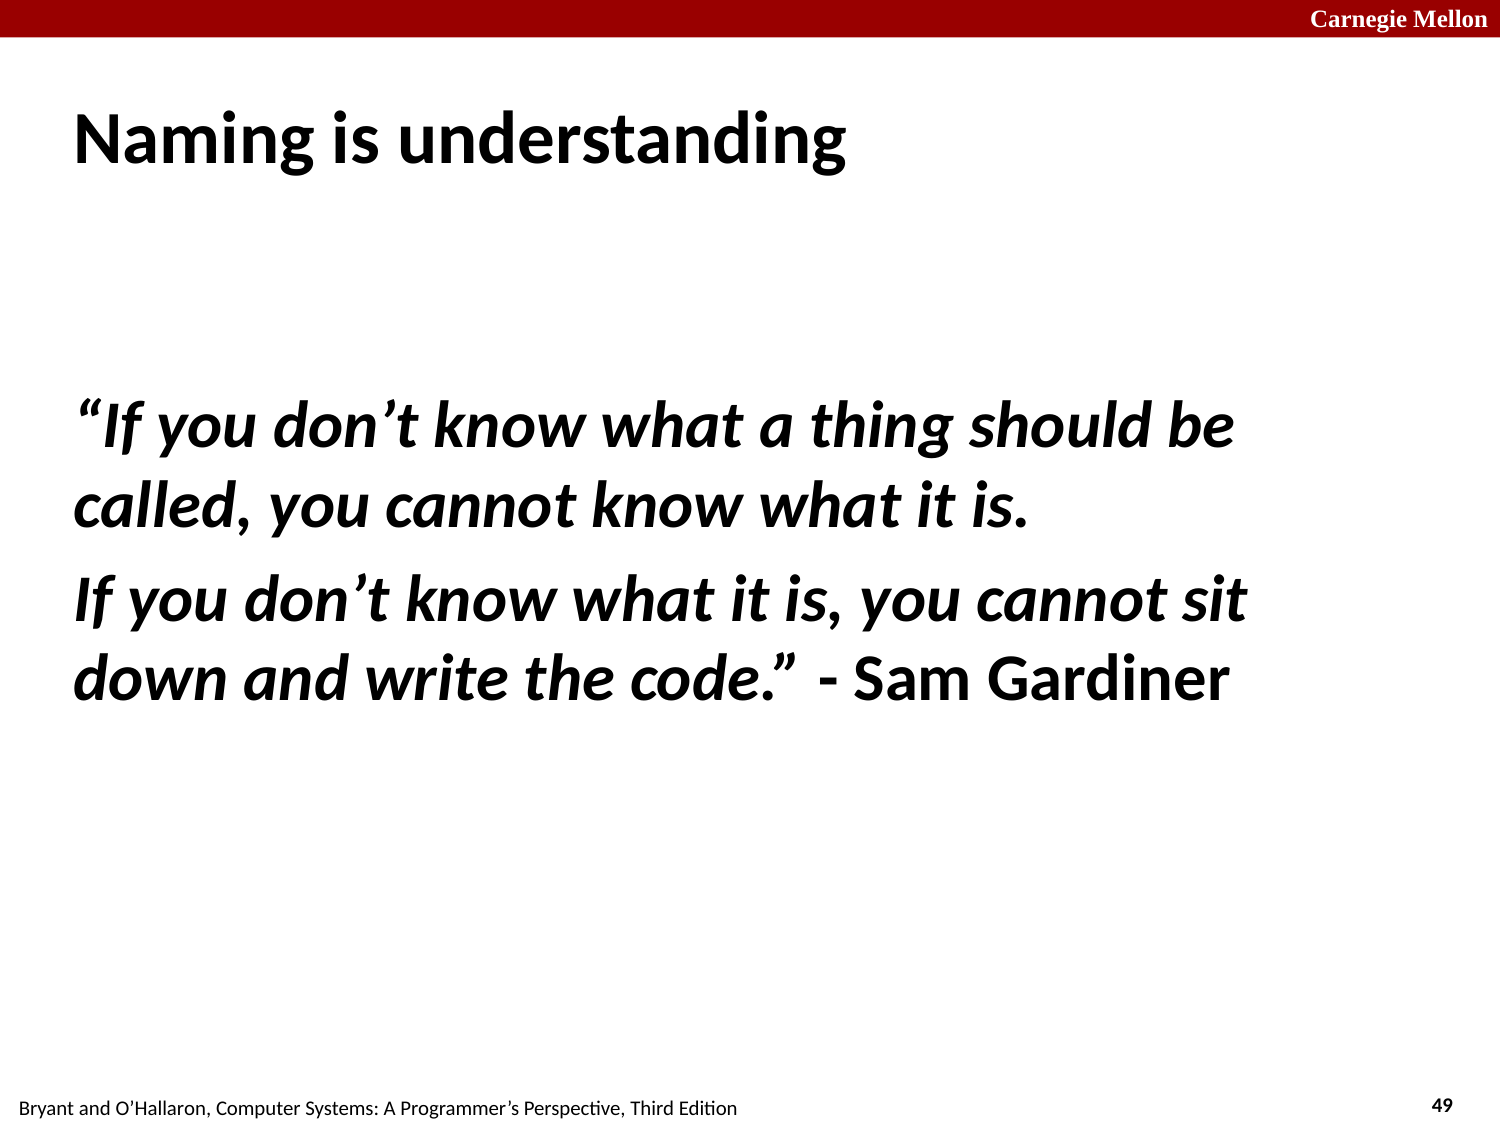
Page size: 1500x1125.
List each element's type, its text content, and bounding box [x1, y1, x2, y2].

list “If you don’t know what a thing should be called, you cannot know what it is. If you don’t know what it is, you cannot sit down and write the code.” - Sam Gardiner [58, 373, 1355, 752]
title Naming is understanding [58, 71, 1305, 197]
